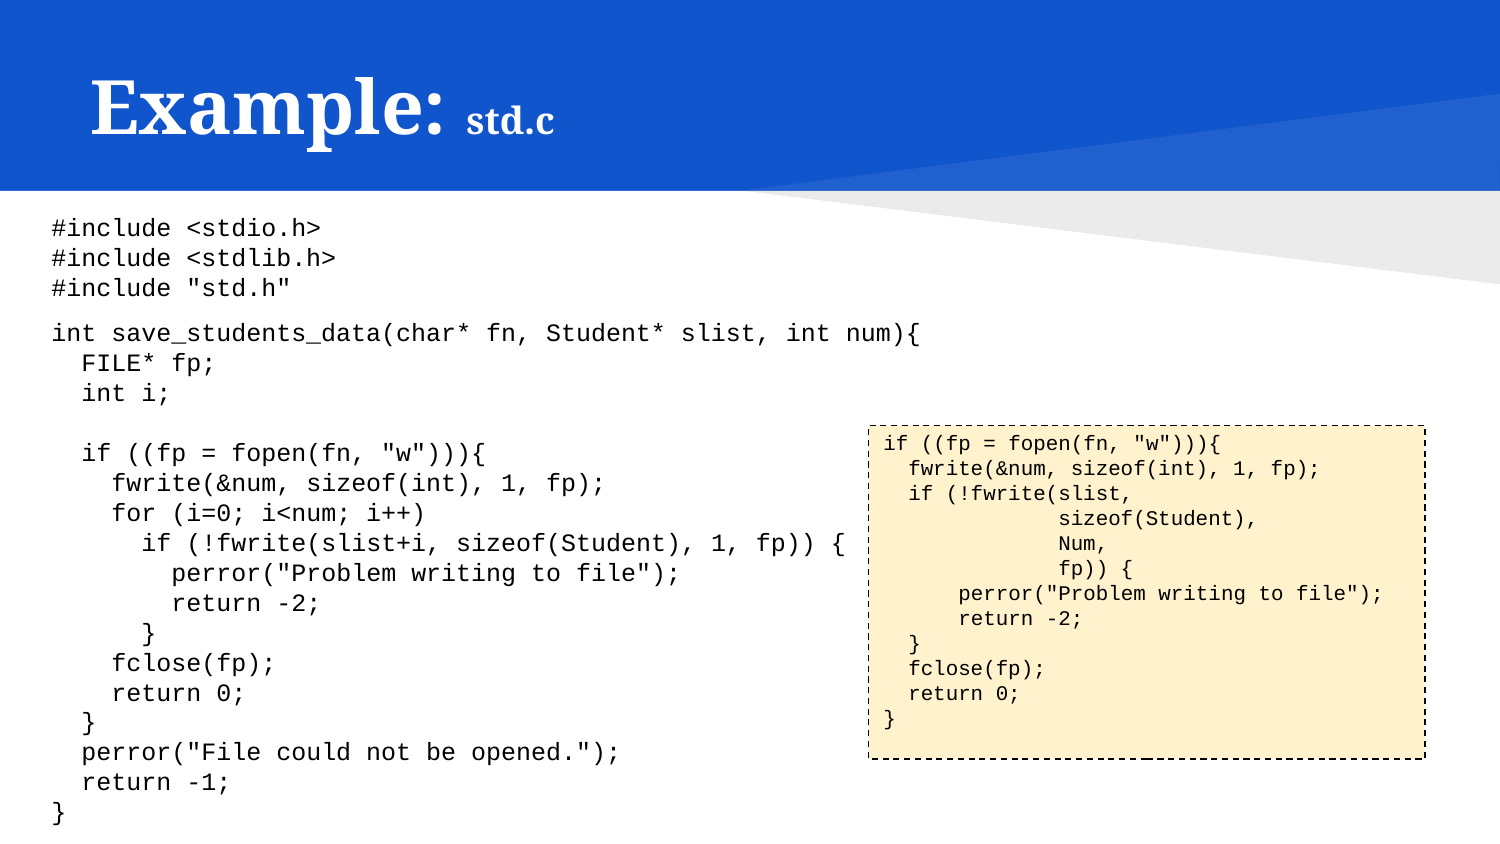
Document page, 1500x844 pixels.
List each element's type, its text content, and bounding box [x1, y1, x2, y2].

list #include <stdio.h> #include <stdlib.h> #include "std.h" int save_students_data(char* fn, Student* slist, int num){ FILE* fp; int i; if ((fp = fopen(fn, "w"))){ fwrite(&num, sizeof(int), 1, fp); for (i=0; i<num; i++) if (!fwrite(slist+i, sizeof(Student), 1, fp)) { perror("Problem writing to file"); return -2; } fclose(fp); return 0; } perror("File could not be opened."); return -1; } [36, 196, 1425, 808]
text_box if ((fp = fopen(fn, "w"))){ fwrite(&num, sizeof(int), 1, fp); if (!fwrite(slist, sizeof(Student), Num, fp)) { perror("Problem writing to file"); return -2; } fclose(fp); return 0; } [868, 425, 1425, 759]
title Example: std.c [75, 33, 1425, 175]
